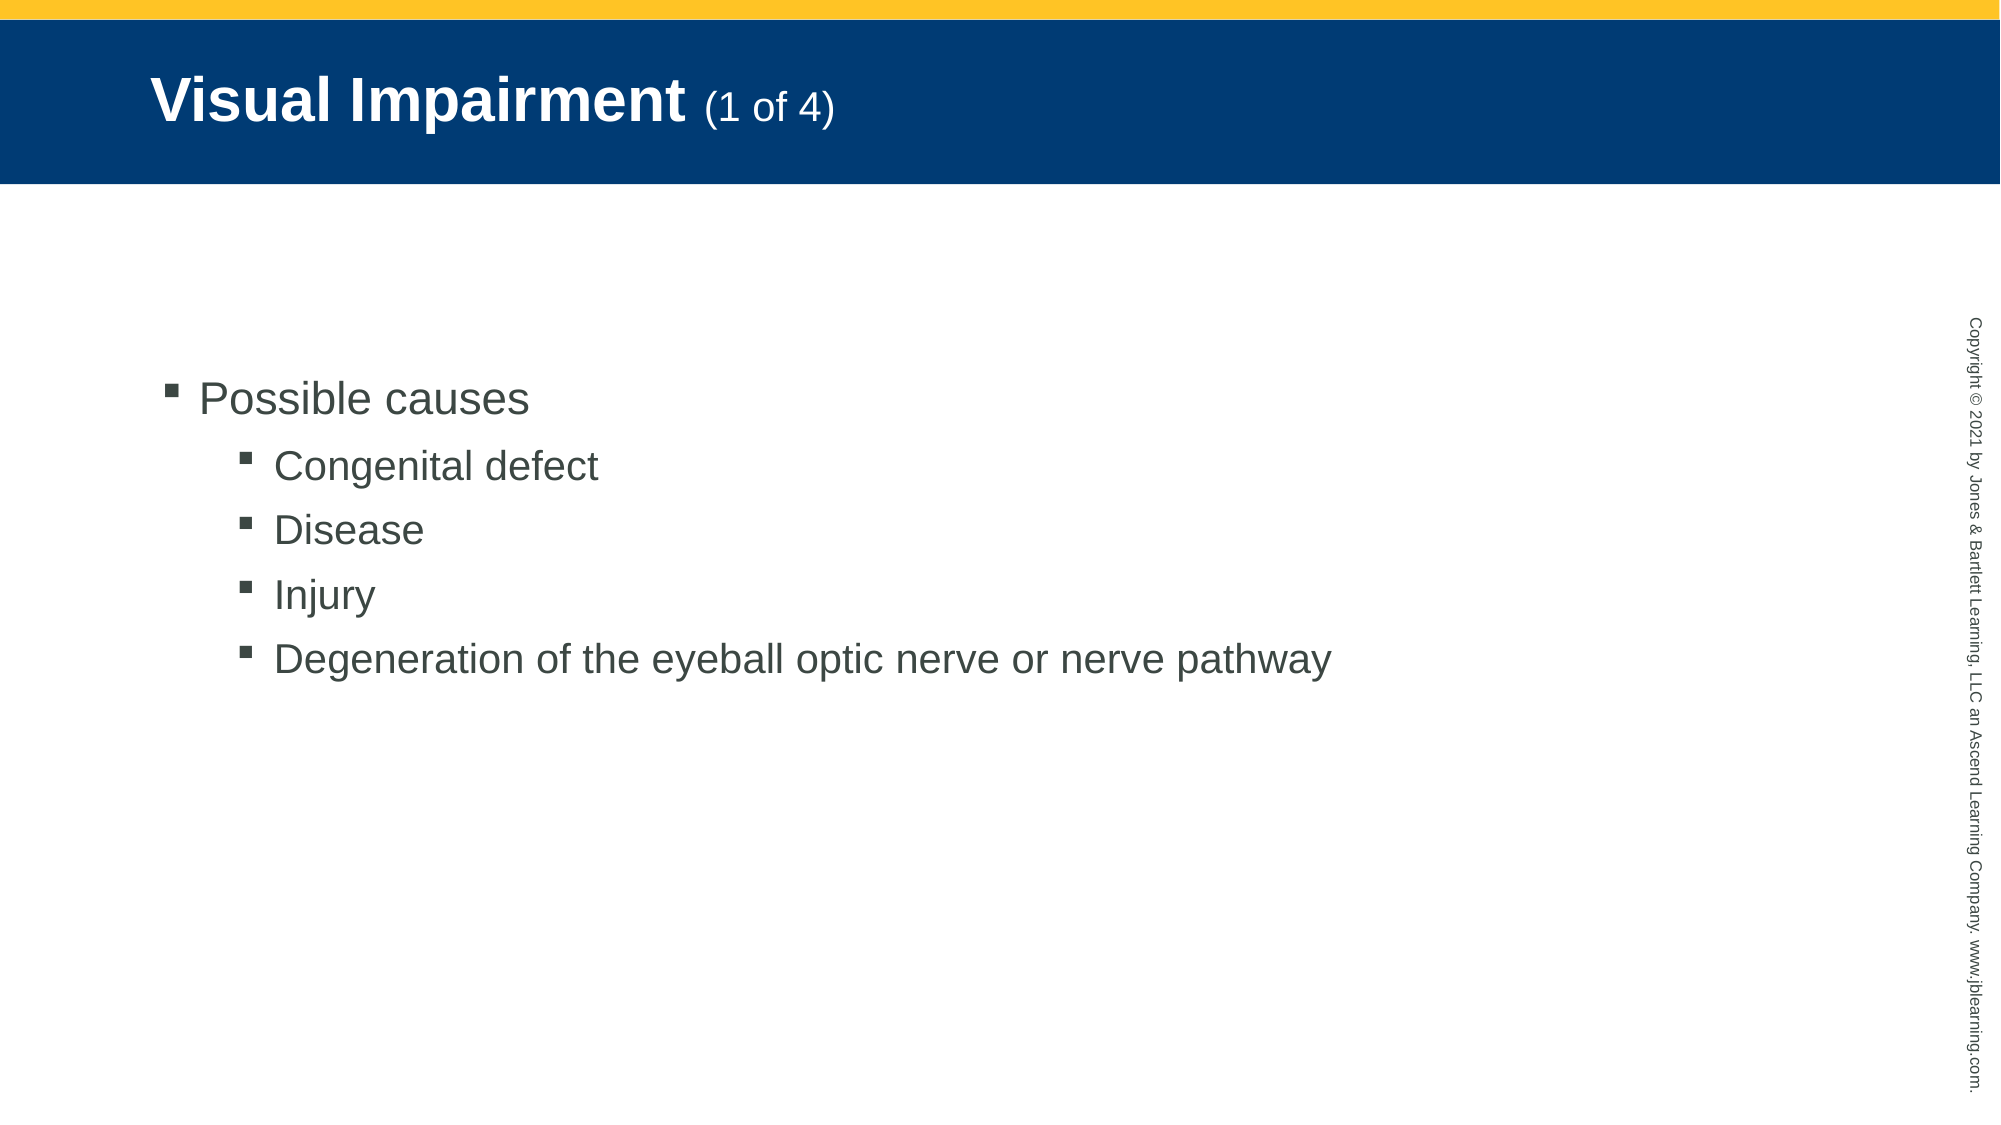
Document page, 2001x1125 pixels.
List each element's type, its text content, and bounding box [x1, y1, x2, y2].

list Possible causes Congenital defect Disease Injury Degeneration of the eyeball optic nerve or nerve pathway [146, 361, 1859, 1016]
title Visual Impairment (1 of 4) [0, 19, 2000, 185]
